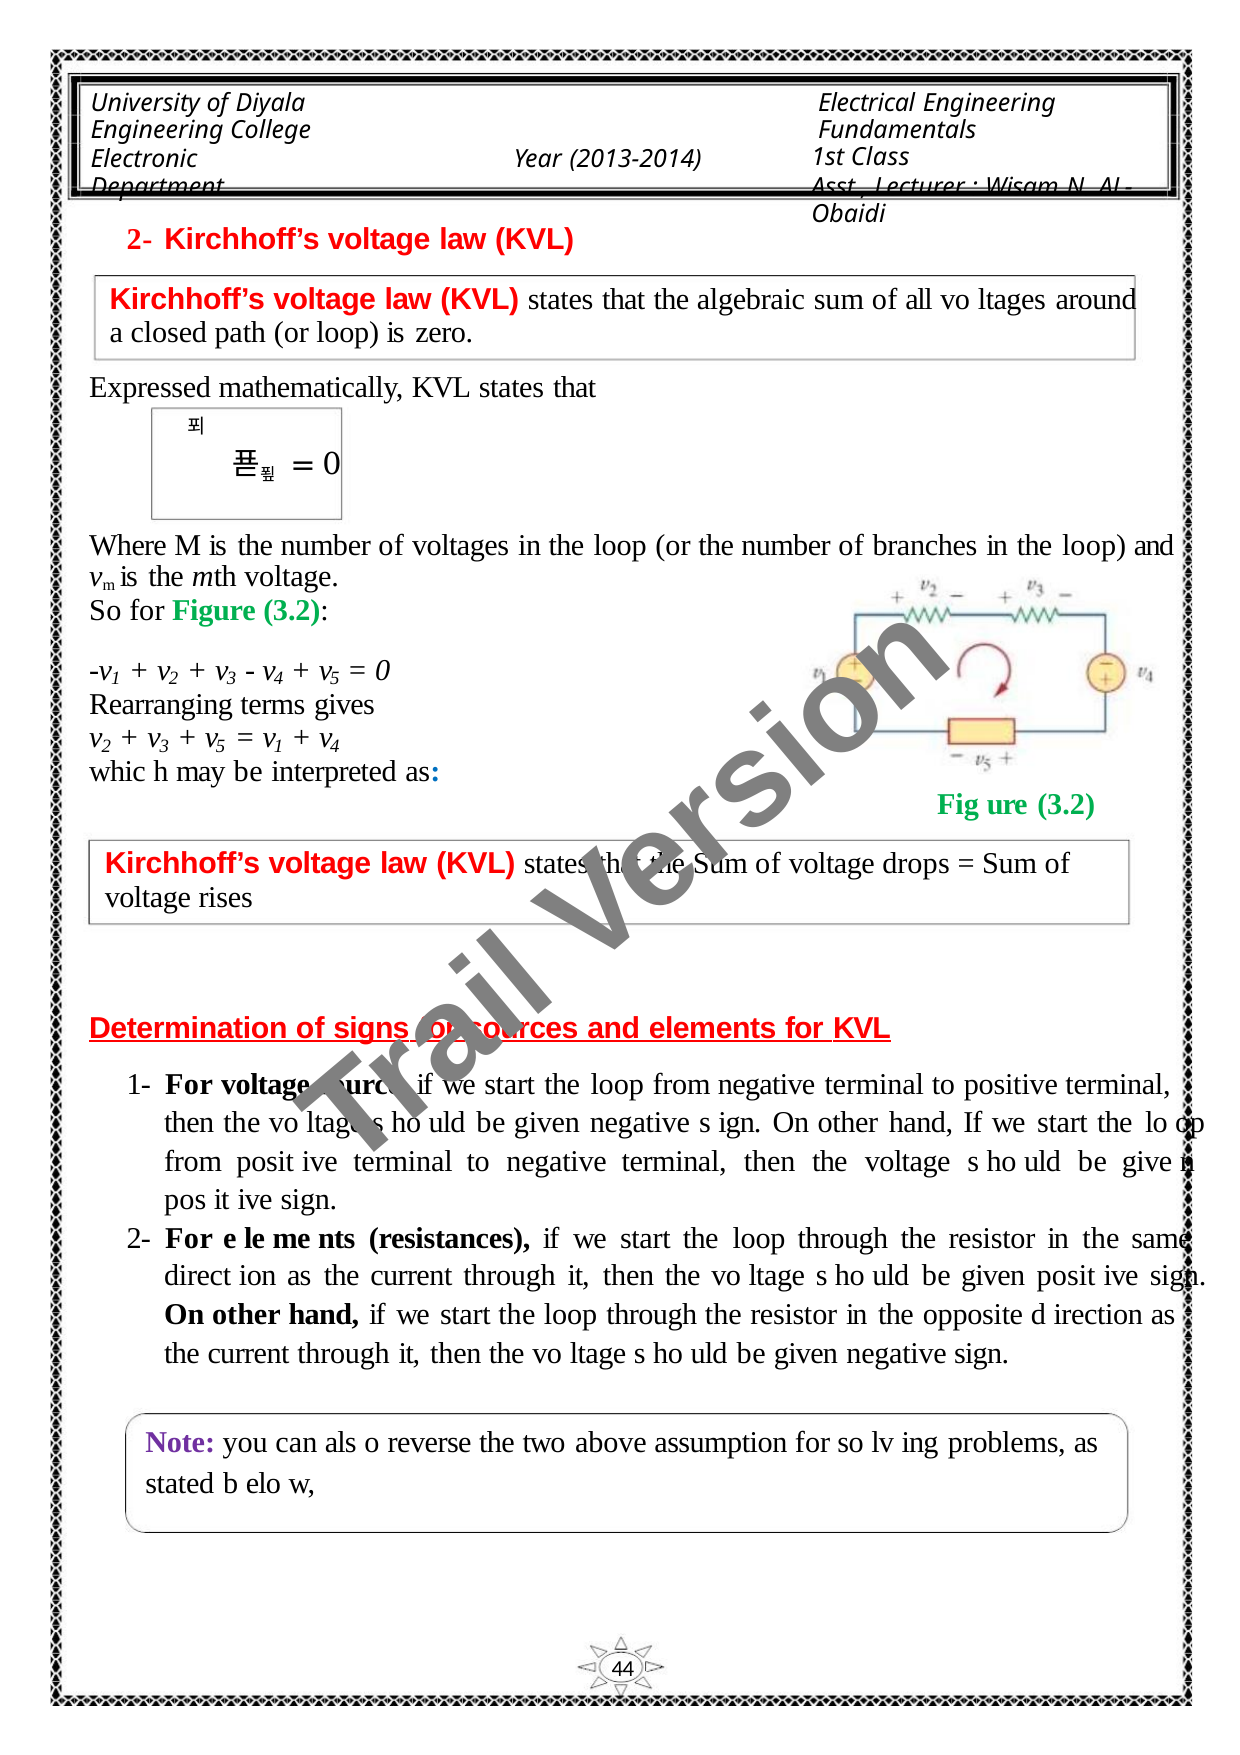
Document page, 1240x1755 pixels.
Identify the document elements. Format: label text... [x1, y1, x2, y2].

text_box v + v + v = v + v [89, 720, 377, 754]
text_box [50, 49, 1193, 1706]
text_box 5 [330, 667, 368, 687]
text_box Determination of signs for sources and elements for KVL [89, 1010, 320, 1045]
text_box 4 [273, 667, 312, 687]
text_box Kirchhoff’s voltage law (KVL) states that the Sum of voltage drops = Sum of voltage rises [104, 846, 516, 914]
text_box Trail Version [246, 543, 993, 1211]
text_box 4 [330, 735, 368, 754]
text_box 3 [226, 667, 265, 687]
text_box Note: you can als o reverse the two above assumption for so lv ing problems, as [145, 1425, 1197, 1459]
text_box Year (2013-2014) [513, 145, 705, 173]
text_box Electrical Engineering Fundamentals 1st Class Asst., Lecturer : Wisam N. AL-Obaidi [811, 89, 1204, 228]
text_box 44 [611, 1652, 670, 1681]
text_box 2 [101, 735, 140, 754]
text_box 2- Kirchhoff’s voltage law (KVL) [126, 222, 638, 256]
text_box Expressed mathematically, KVL states that [89, 370, 668, 404]
text_box Fig ure (3.2) [937, 787, 1130, 821]
text_box 1 [273, 735, 312, 754]
text_box University of Diyala Engineering College Electronic Department [90, 89, 332, 201]
text_box Rearranging terms gives [89, 687, 418, 721]
text_box 5 [215, 735, 254, 754]
text_box whic h may be interpreted as: [89, 754, 481, 788]
text_box Kirchhoff’s voltage law (KVL) states that the algebraic sum of all vo ltages around a closed path (or loop) is zero. [109, 282, 1240, 349]
text_box 푣푚 = 0 [178, 449, 363, 485]
text_box 2 [168, 667, 207, 687]
text_box stated b elo w, [145, 1466, 345, 1500]
text_box 3 [159, 735, 198, 754]
text_box Determination of signs for sources and elements for KVL [560, 1010, 999, 1045]
text_box -v + v + v - v + v = 0 [89, 653, 433, 687]
text_box 1- For voltage source, if we start the loop from negative terminal to positive terminal, then the vo ltage s ho uld be given negative s ign. On other hand, If we start the lo op from posit ive terminal to negative terminal, then the voltage s ho uld be give n pos it ive sign. 2- For e le me nts (resistances), if we start the loop through the resistor in the same direct ion as the current through it, then the vo ltage s ho uld be given posit ive sign. On other hand, if we start the loop through the resistor in the opposite d irection as the current through it, then the vo ltage s ho uld be given negative sign. [126, 1067, 1240, 1370]
text_box 1 [111, 667, 149, 687]
text_box Where M is the number of voltages in the loop (or the number of branches in the loop) and vm is the mth voltage. So for Figure (3.2): [89, 528, 1240, 627]
text_box Kirchhoff’s voltage law (KVL) states that the Sum of voltage drops = Sum of voltage rises [716, 846, 1196, 914]
text_box 푀 [187, 413, 235, 438]
